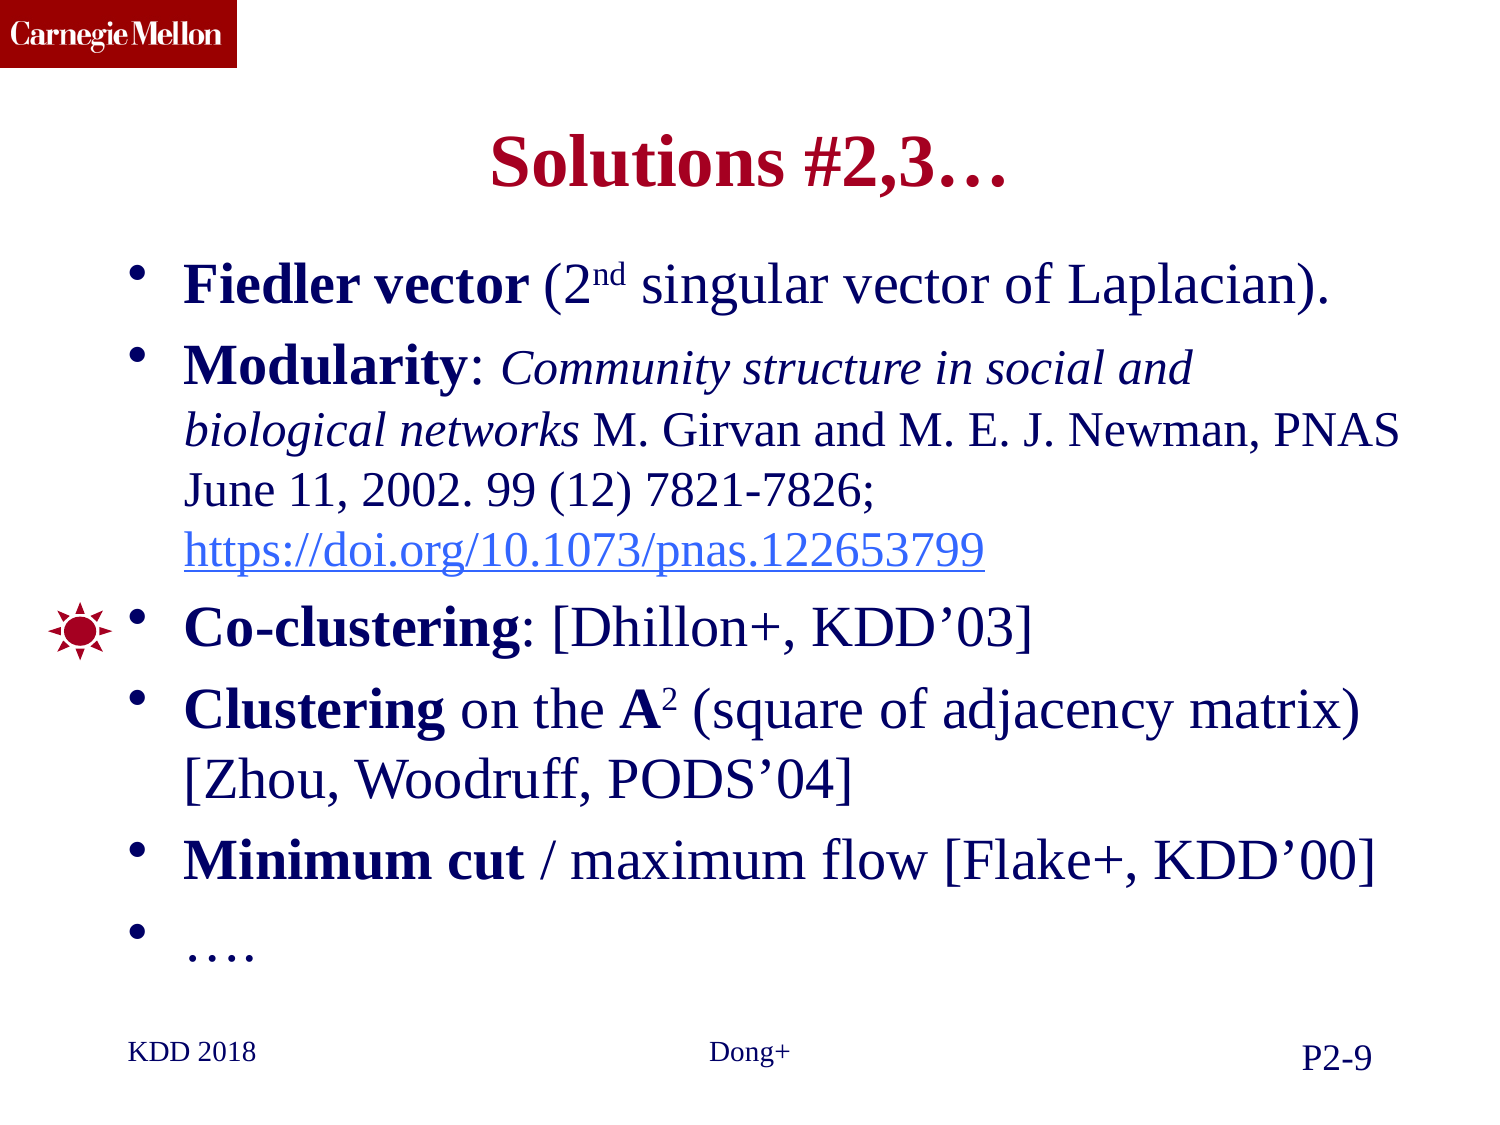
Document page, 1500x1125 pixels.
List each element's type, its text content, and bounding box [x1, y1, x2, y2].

title Solutions #2,3… [112, 99, 1388, 213]
text_box [47, 626, 61, 636]
text_box [99, 626, 113, 636]
text_box [57, 610, 70, 622]
text_box [57, 640, 70, 652]
text_box [90, 640, 103, 652]
slide_number P2-9 [1074, 1024, 1388, 1101]
list Fiedler vector (2nd singular vector of Laplacian). Modularity: Community structure in social and biological networks M. Girvan and M. E. J. Newman, PNAS June 11, 2002. 99 (12) 7821-7826; https://doi.org/10.1073/pnas.122653799 Co-clustering: [Dhillon+, KDD’03] Clustering on the A2 (square of adjacency matrix) [Zhou, Woodruff, PODS’04] Minimum cut / maximum flow [Flake+, KDD’00] …. [112, 237, 1423, 738]
slide_number KDD 2018 [112, 1024, 426, 1101]
text_box [90, 610, 103, 622]
picture [0, 0, 237, 68]
text_box [75, 648, 85, 661]
text_box [75, 602, 85, 614]
text_box [63, 616, 97, 646]
footer Dong+ [512, 1024, 988, 1101]
